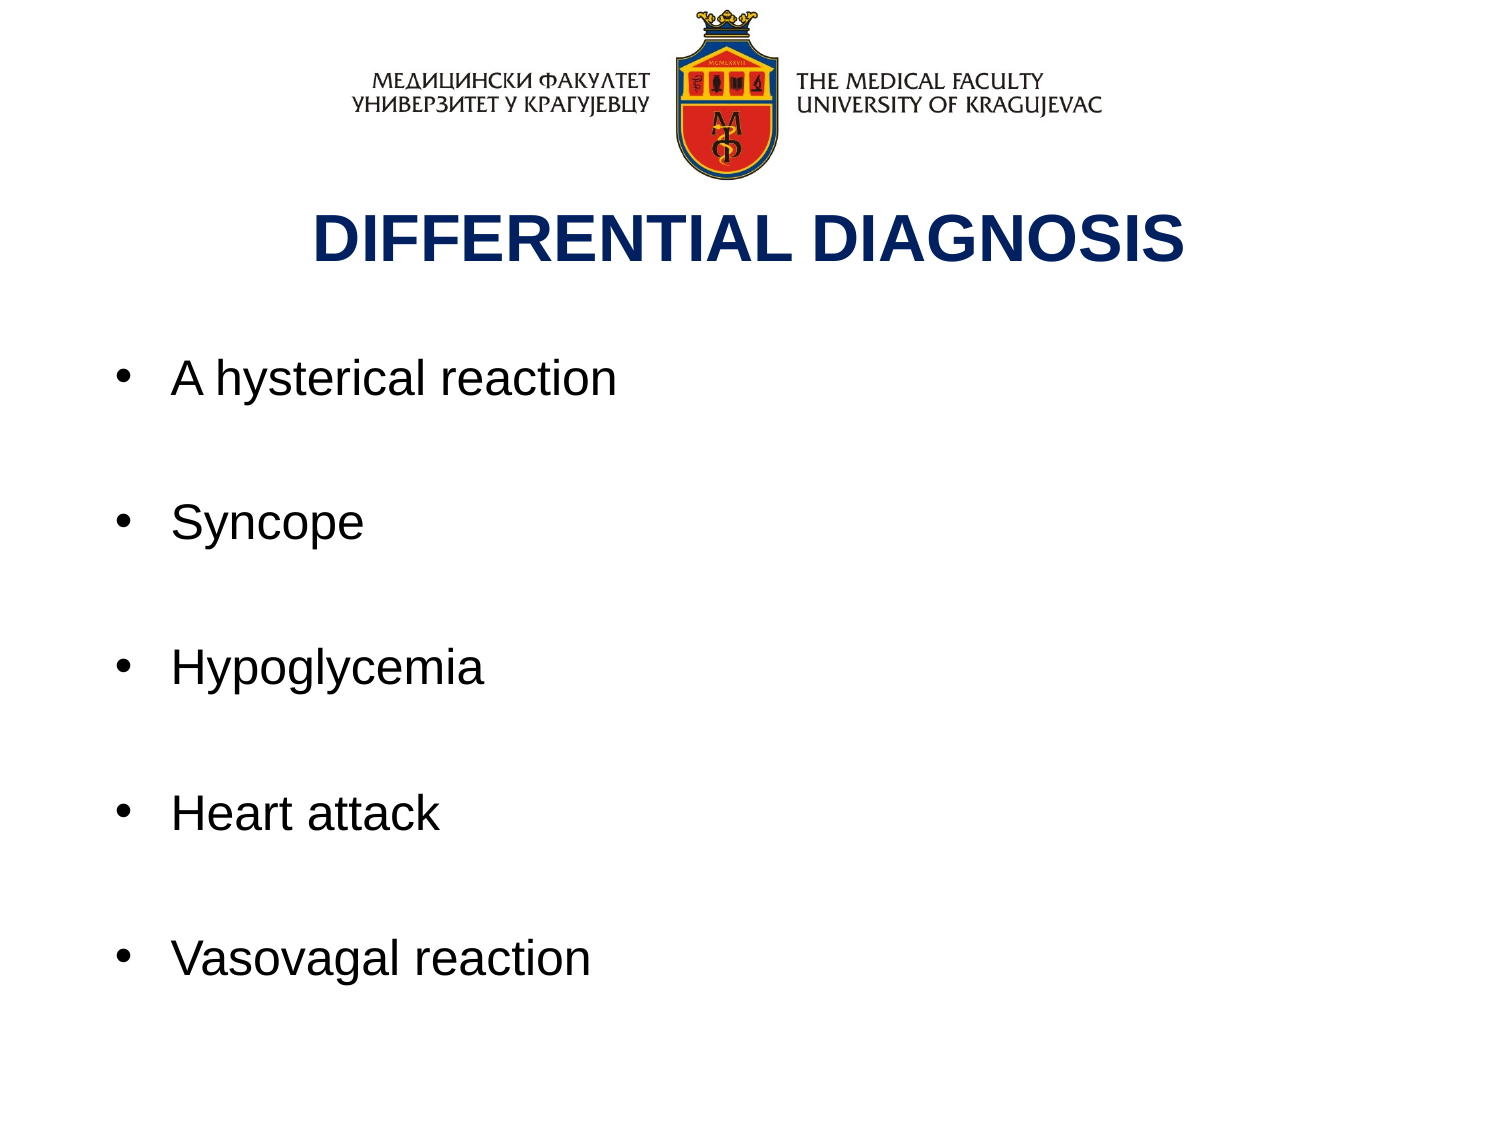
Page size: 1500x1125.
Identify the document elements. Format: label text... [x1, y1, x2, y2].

picture [328, 0, 1125, 162]
text_box DIFFERENTIAL DIAGNOSIS [74, 162, 1425, 388]
text_box A hysterical reaction Syncope Hypoglycemia Heart attack Vasovagal reaction [99, 337, 1450, 913]
